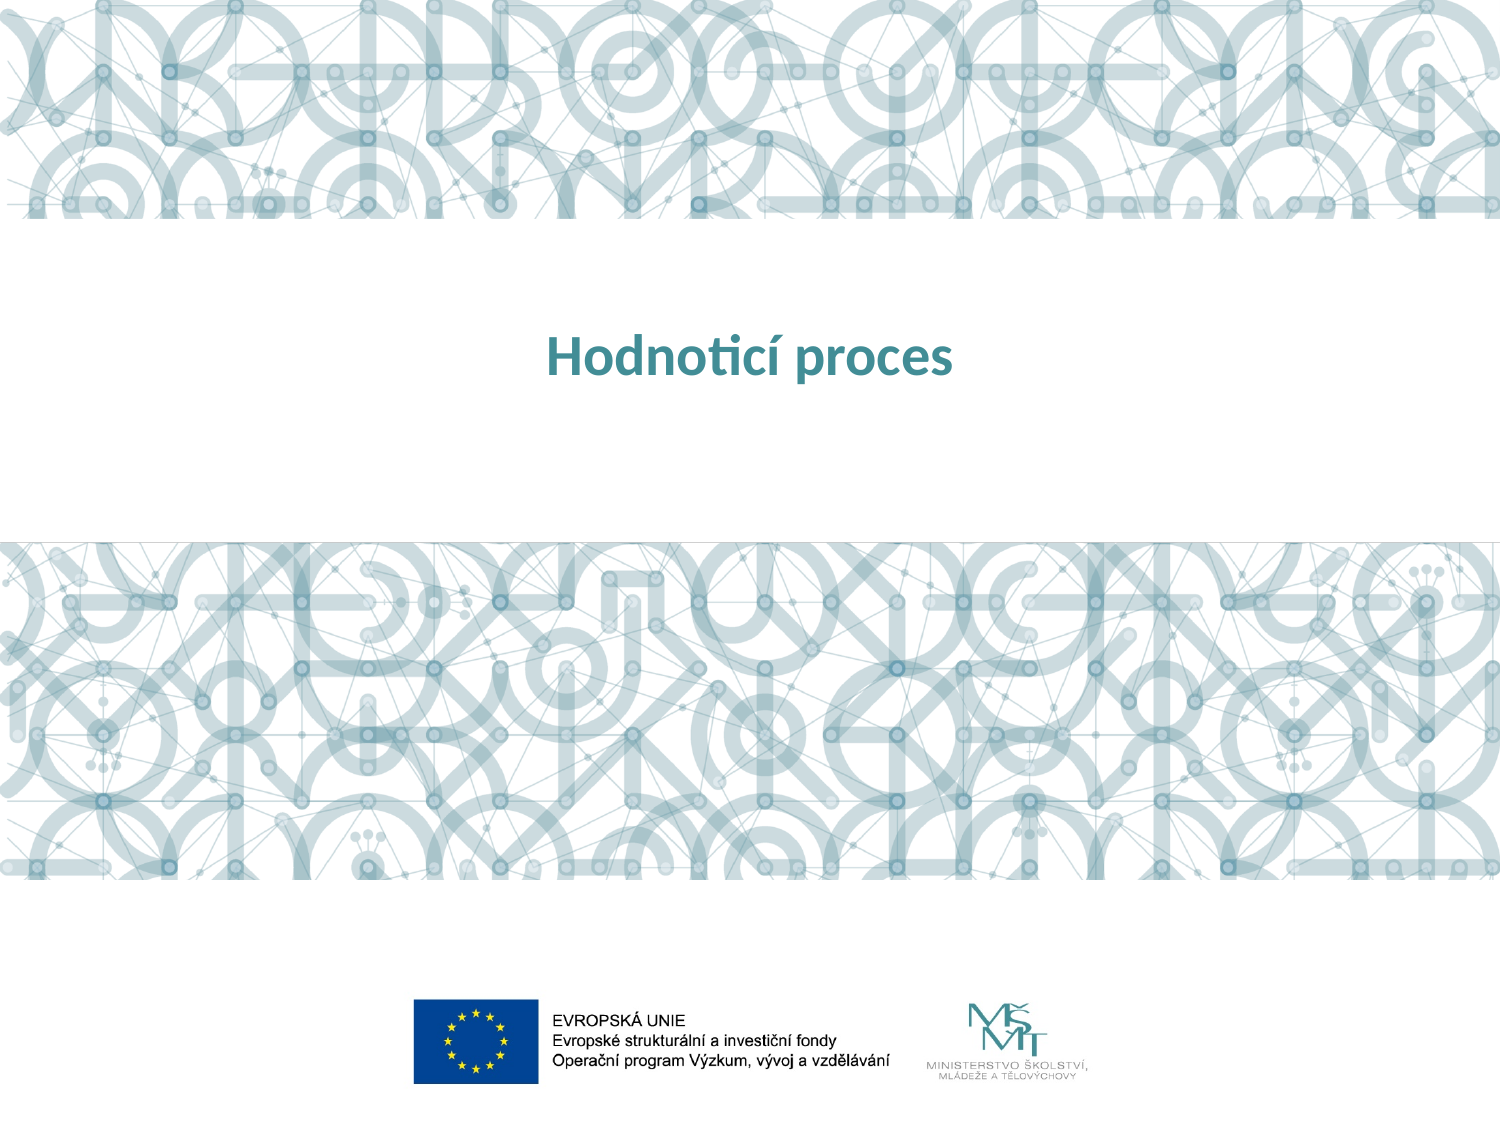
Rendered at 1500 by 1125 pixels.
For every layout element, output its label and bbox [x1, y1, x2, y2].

picture [0, 0, 1500, 880]
picture [371, 957, 1129, 1125]
